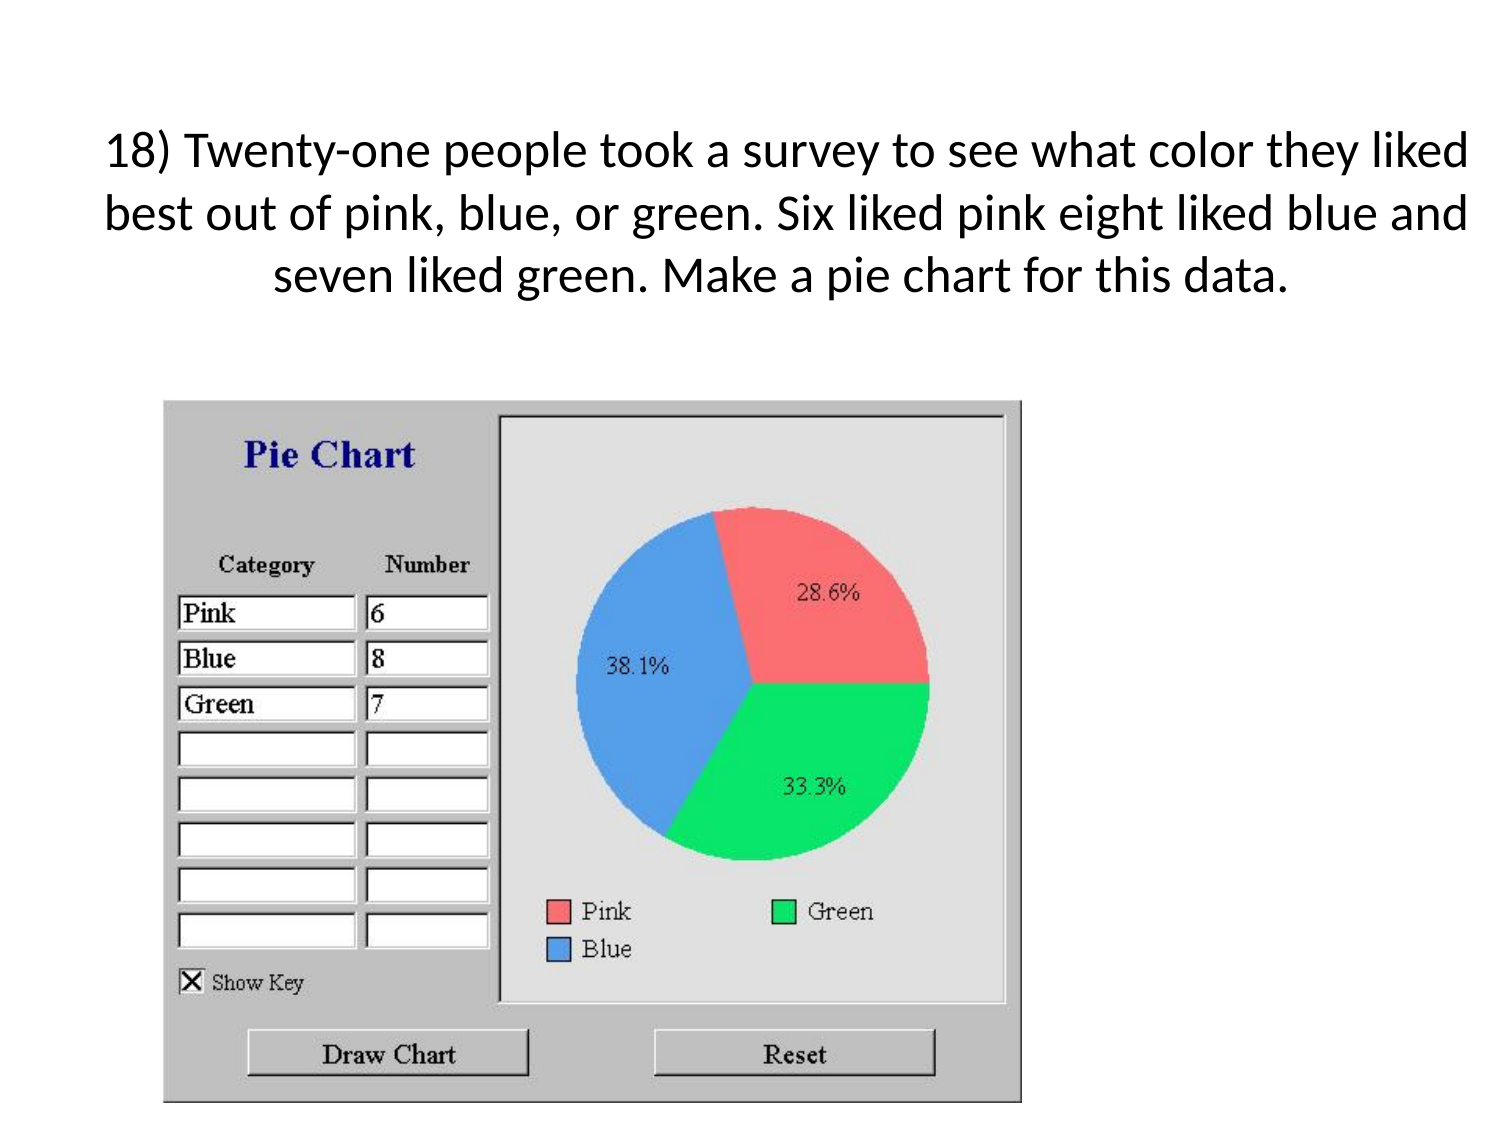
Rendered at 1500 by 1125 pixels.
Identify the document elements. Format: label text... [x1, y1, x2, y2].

picture [162, 399, 1023, 1104]
title 18) Twenty-one people took a survey to see what color they liked best out of pink, blue, or green. Six liked pink eight liked blue and seven liked green. Make a pie chart for this data. [75, 45, 1500, 388]
